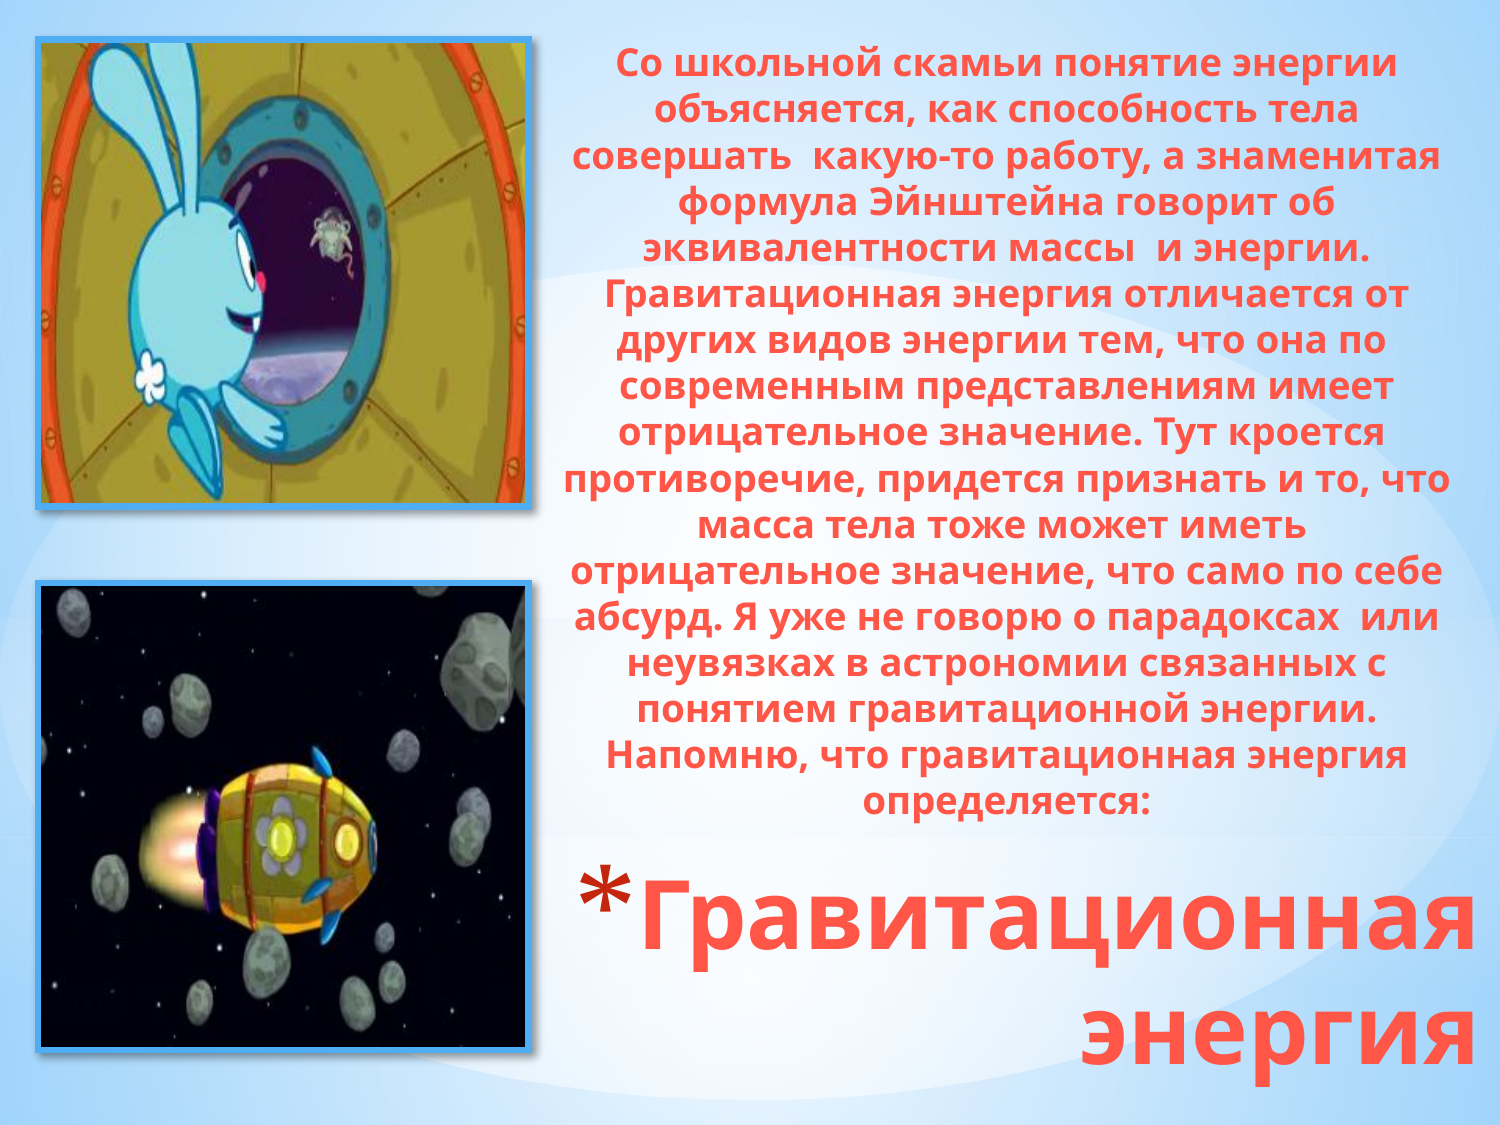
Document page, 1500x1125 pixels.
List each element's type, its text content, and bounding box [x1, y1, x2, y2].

list Со школьной скамьи понятие энергии объясняется, как способность тела совершать какую-то работу, а знаменитая формула Эйнштейна говорит об эквивалентности массы и энергии. Гравитационная энергия отличается от других видов энергии тем, что она по современным представлениям имеет отрицательное значение. Тут кроется противоречие, придется признать и то, что масса тела тоже может иметь отрицательное значение, что само по себе абсурд. Я уже не говорю о парадоксах или неувязках в астрономии связанных с понятием гравитационной энергии. Напомню, что гравитационная энергия определяется: [525, 30, 1482, 835]
title Гравитационная энергия [543, 846, 1496, 1034]
picture [40, 585, 526, 1048]
picture [40, 42, 526, 504]
